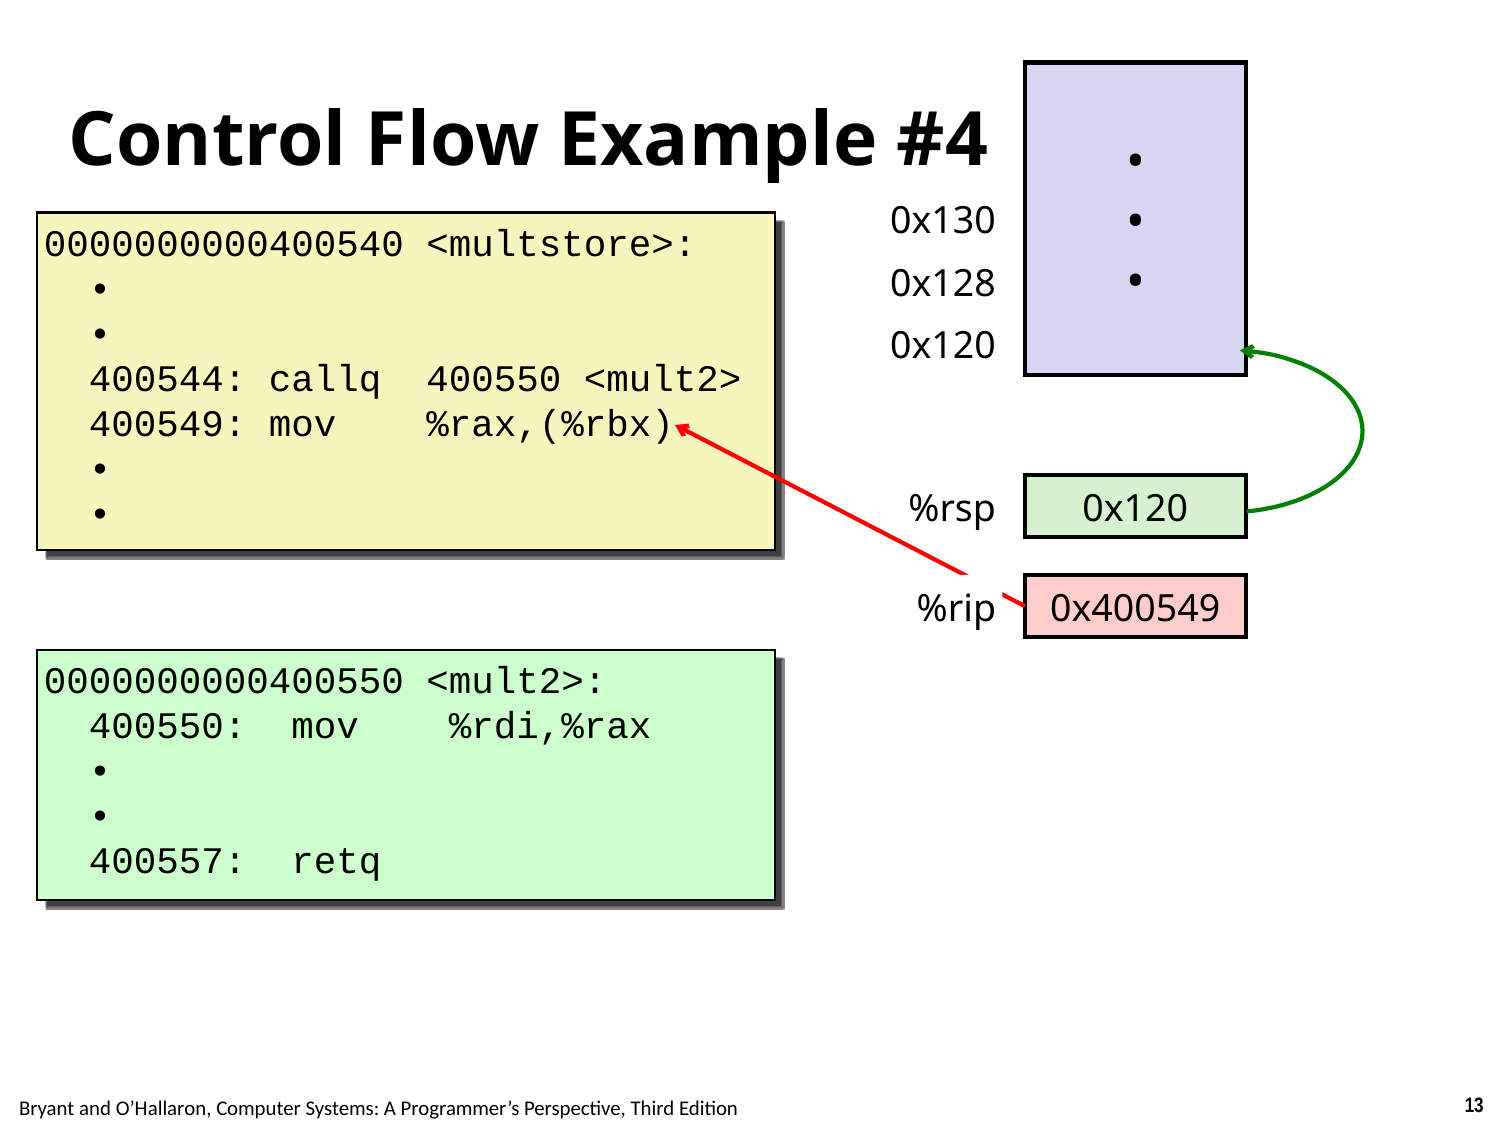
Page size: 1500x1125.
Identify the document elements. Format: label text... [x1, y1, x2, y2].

text_box 0x120 [1029, 474, 1246, 538]
title Control Flow Example #4 [62, 41, 1438, 230]
text_box 0000000000400550 <mult2>: 400550: mov %rdi,%rax • • 400557: retq [37, 650, 775, 900]
text_box 0000000000400540 <multstore>: • • 400544: callq 400550 <mult2> 400549: mov %rax,(%rbx) • • [37, 212, 775, 550]
text_box %rip [897, 615, 1003, 638]
text_box • • • [1025, 62, 1246, 375]
text_box 0x120 [874, 313, 1003, 375]
text_box 0x130 [874, 187, 1003, 250]
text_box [674, 424, 1026, 607]
text_box 0x400549 [1025, 574, 1246, 638]
text_box [1224, 344, 1363, 512]
text_box 0x128 [874, 250, 1003, 313]
